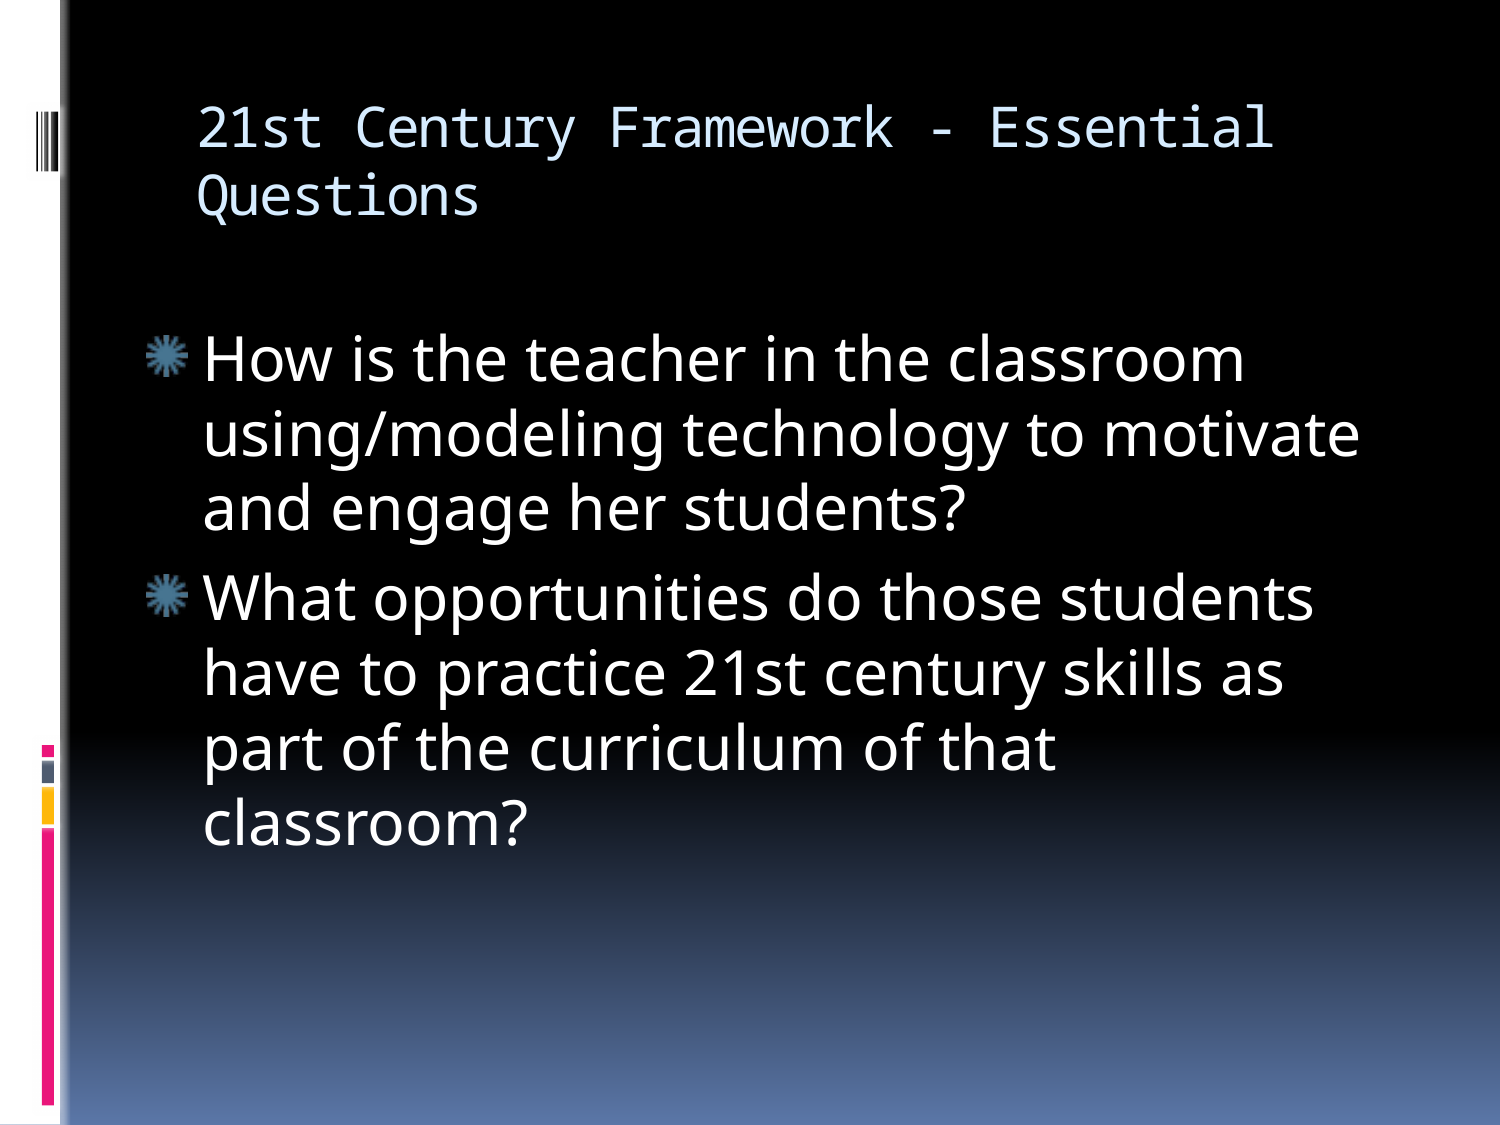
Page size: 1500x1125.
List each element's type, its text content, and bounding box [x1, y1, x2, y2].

title 21st Century Framework - Essential Questions [150, 83, 1425, 234]
picture [146, 574, 188, 617]
picture [146, 335, 188, 377]
list How is the teacher in the classroom using/modeling technology to motivate and engage her students? What opportunities do those students have to practice 21st century skills as part of the curriculum of that classroom? [120, 311, 1380, 952]
